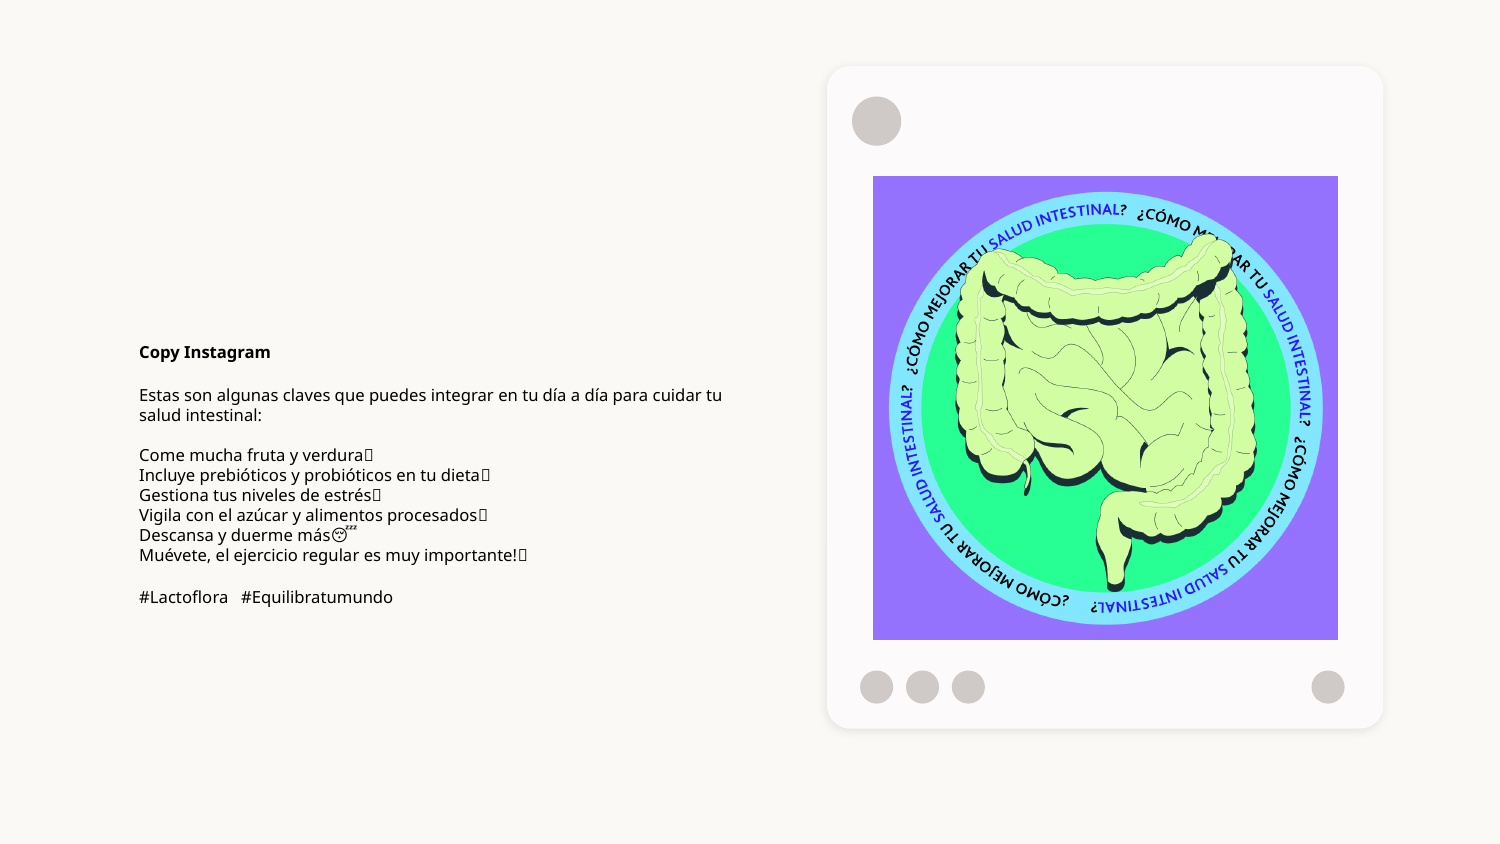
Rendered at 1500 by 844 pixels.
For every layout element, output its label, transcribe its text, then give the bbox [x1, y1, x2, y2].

picture [872, 175, 1338, 641]
text_box [852, 96, 902, 146]
text_box [951, 670, 985, 704]
text_box [826, 66, 1384, 729]
text_box Copy Instagram Estas son algunas claves que puedes integrar en tu día a día para cuidar tu salud intestinal: Come mucha fruta y verdura🥝 Incluye prebióticos y probióticos en tu dieta💚 Gestiona tus niveles de estrés💆 Vigila con el azúcar y alimentos procesados👀 Descansa y duerme más😴 Muévete, el ejercicio regular es muy importante!💃 #Lactoflora #Equilibratumundo [128, 327, 761, 659]
text_box [860, 670, 894, 704]
text_box [905, 670, 940, 704]
text_box [1311, 670, 1345, 704]
